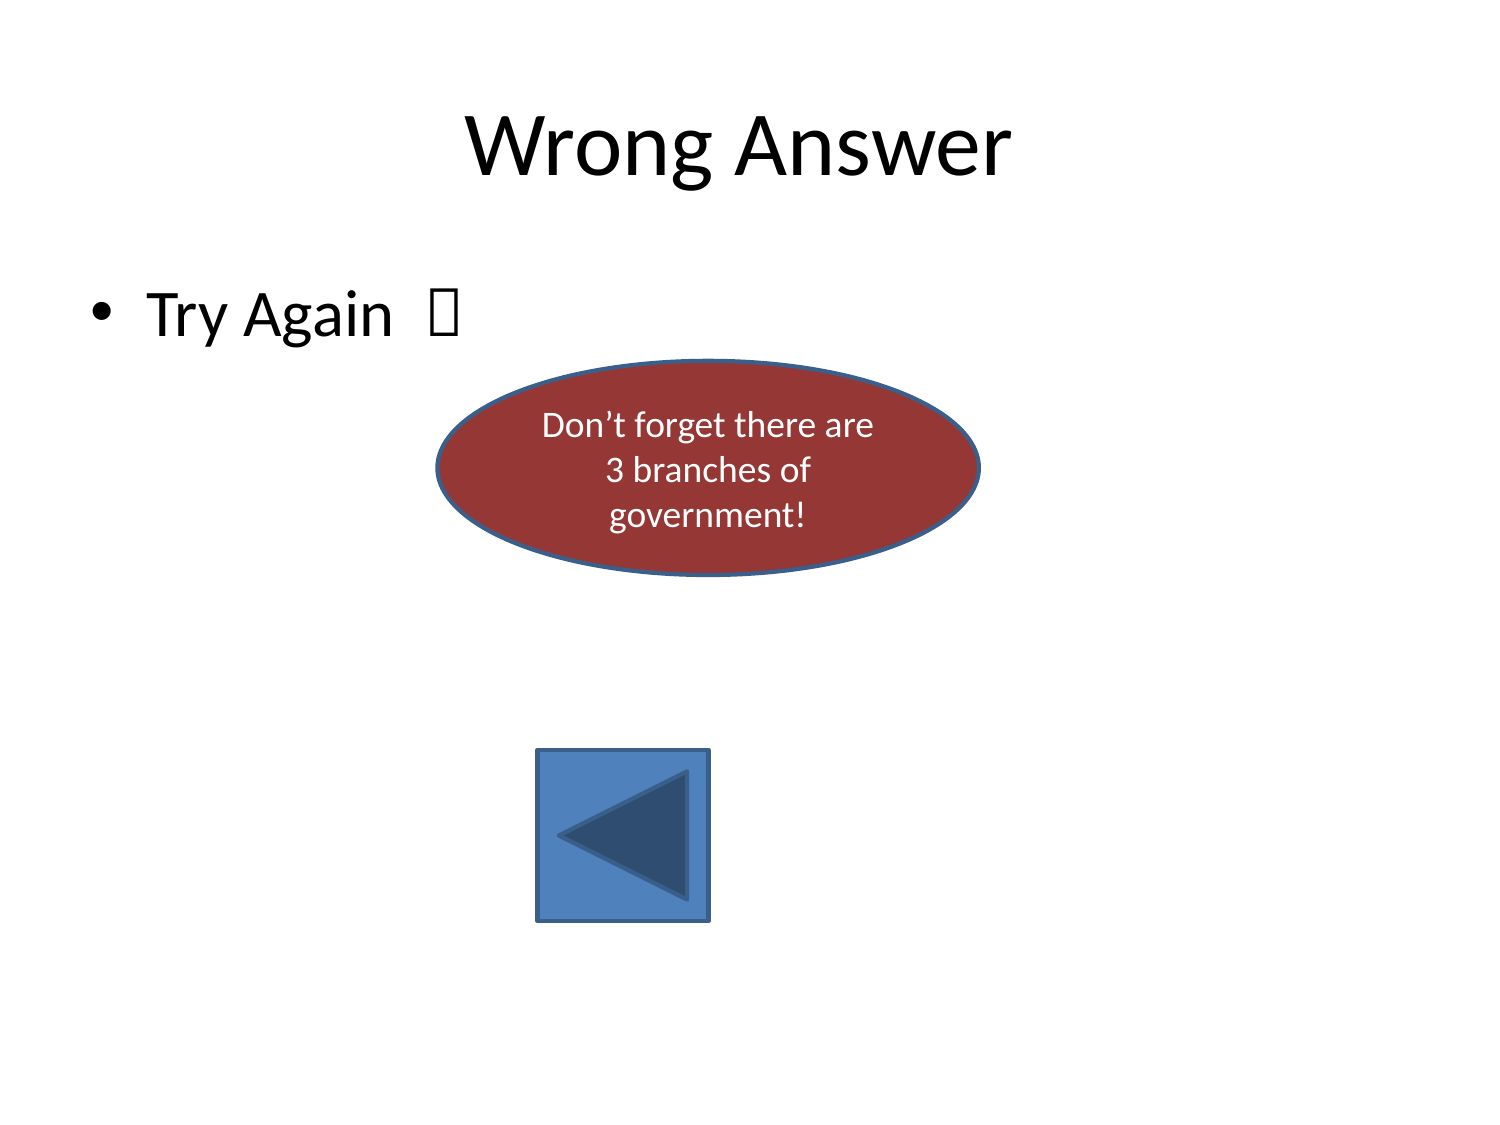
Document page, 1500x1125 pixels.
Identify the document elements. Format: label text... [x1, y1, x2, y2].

text_box [535, 748, 711, 923]
text_box Don’t forget there are 3 branches of government! [435, 358, 981, 578]
list Try Again  [75, 262, 1425, 1005]
title Wrong Answer [75, 45, 1425, 233]
